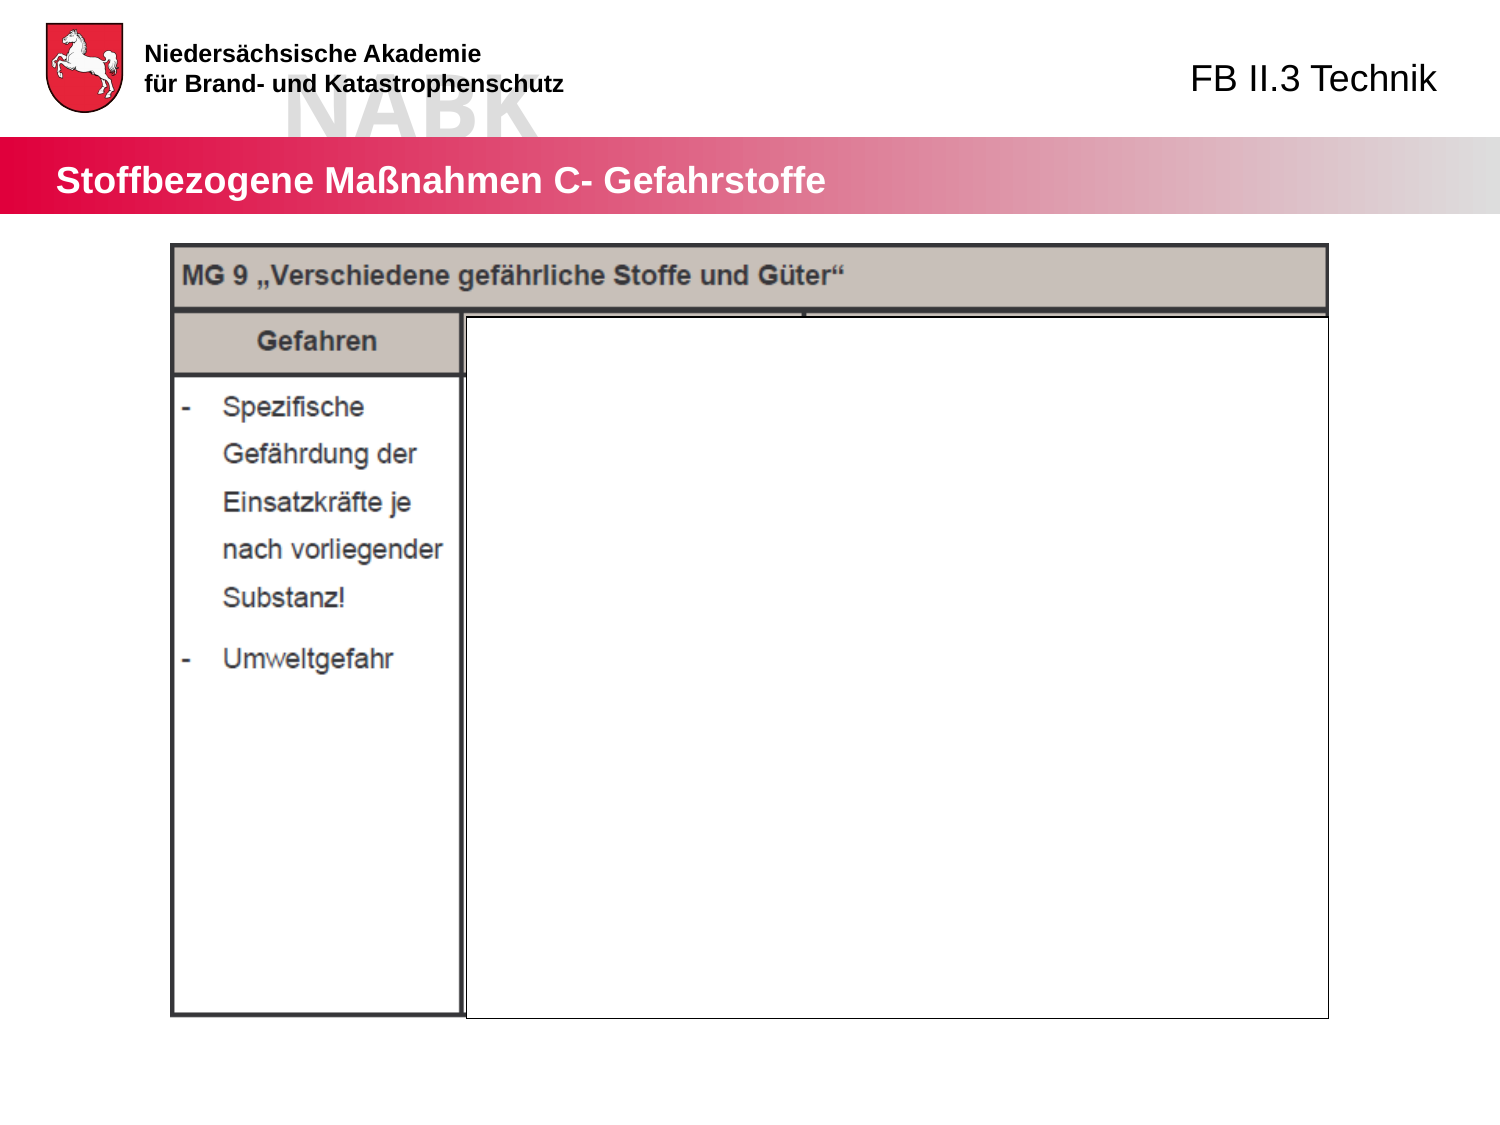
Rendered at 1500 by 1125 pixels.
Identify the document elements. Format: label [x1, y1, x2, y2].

picture [170, 243, 1329, 1019]
picture [45, 22, 124, 114]
